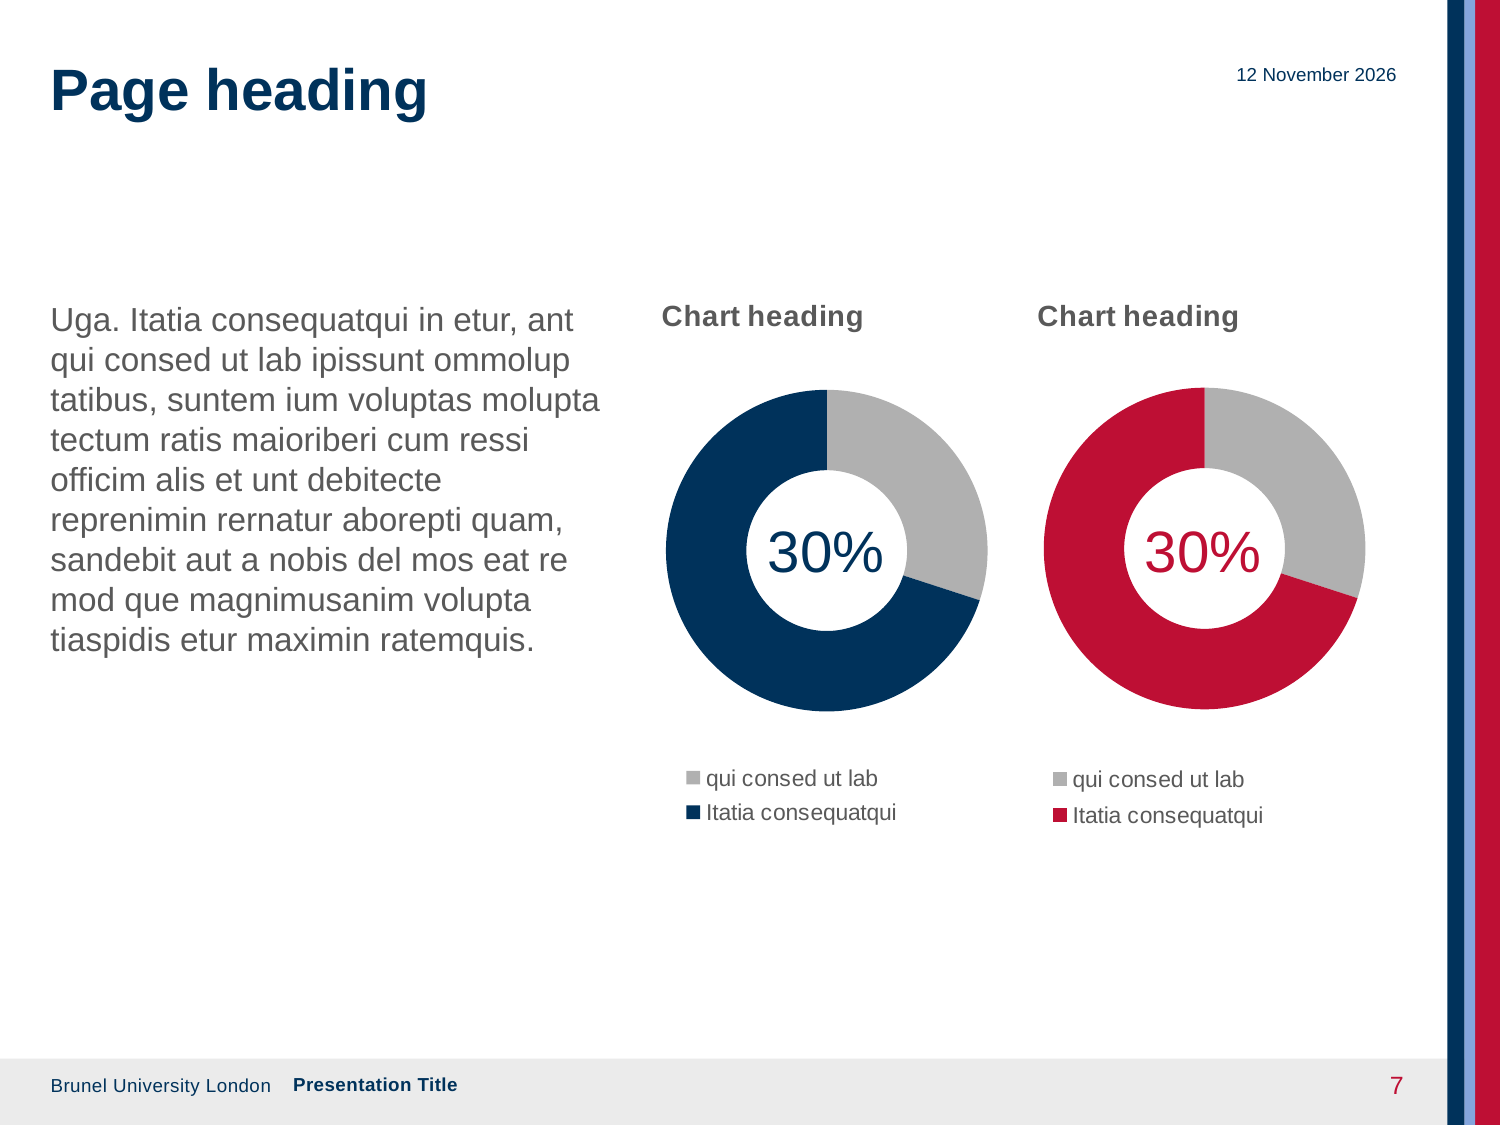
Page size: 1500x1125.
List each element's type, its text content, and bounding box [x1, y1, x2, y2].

footer Presentation Title [278, 1054, 1068, 1115]
chart [643, 290, 1011, 847]
slide_number 7 [1068, 1054, 1419, 1115]
list Uga. Itatia consequatqui in etur, ant qui consed ut lab ipissunt ommolup tatibus, suntem ium voluptas molupta tectum ratis maioriberi cum ressi officim alis et unt debitecte reprenimin rernatur aborepti quam, sandebit aut a nobis del mos eat re mod que magnimusanim volupta tiaspidis etur maximin ratemquis. [35, 290, 621, 1034]
chart [1021, 290, 1388, 847]
title Page heading [35, 44, 1400, 232]
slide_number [1198, 44, 1412, 105]
